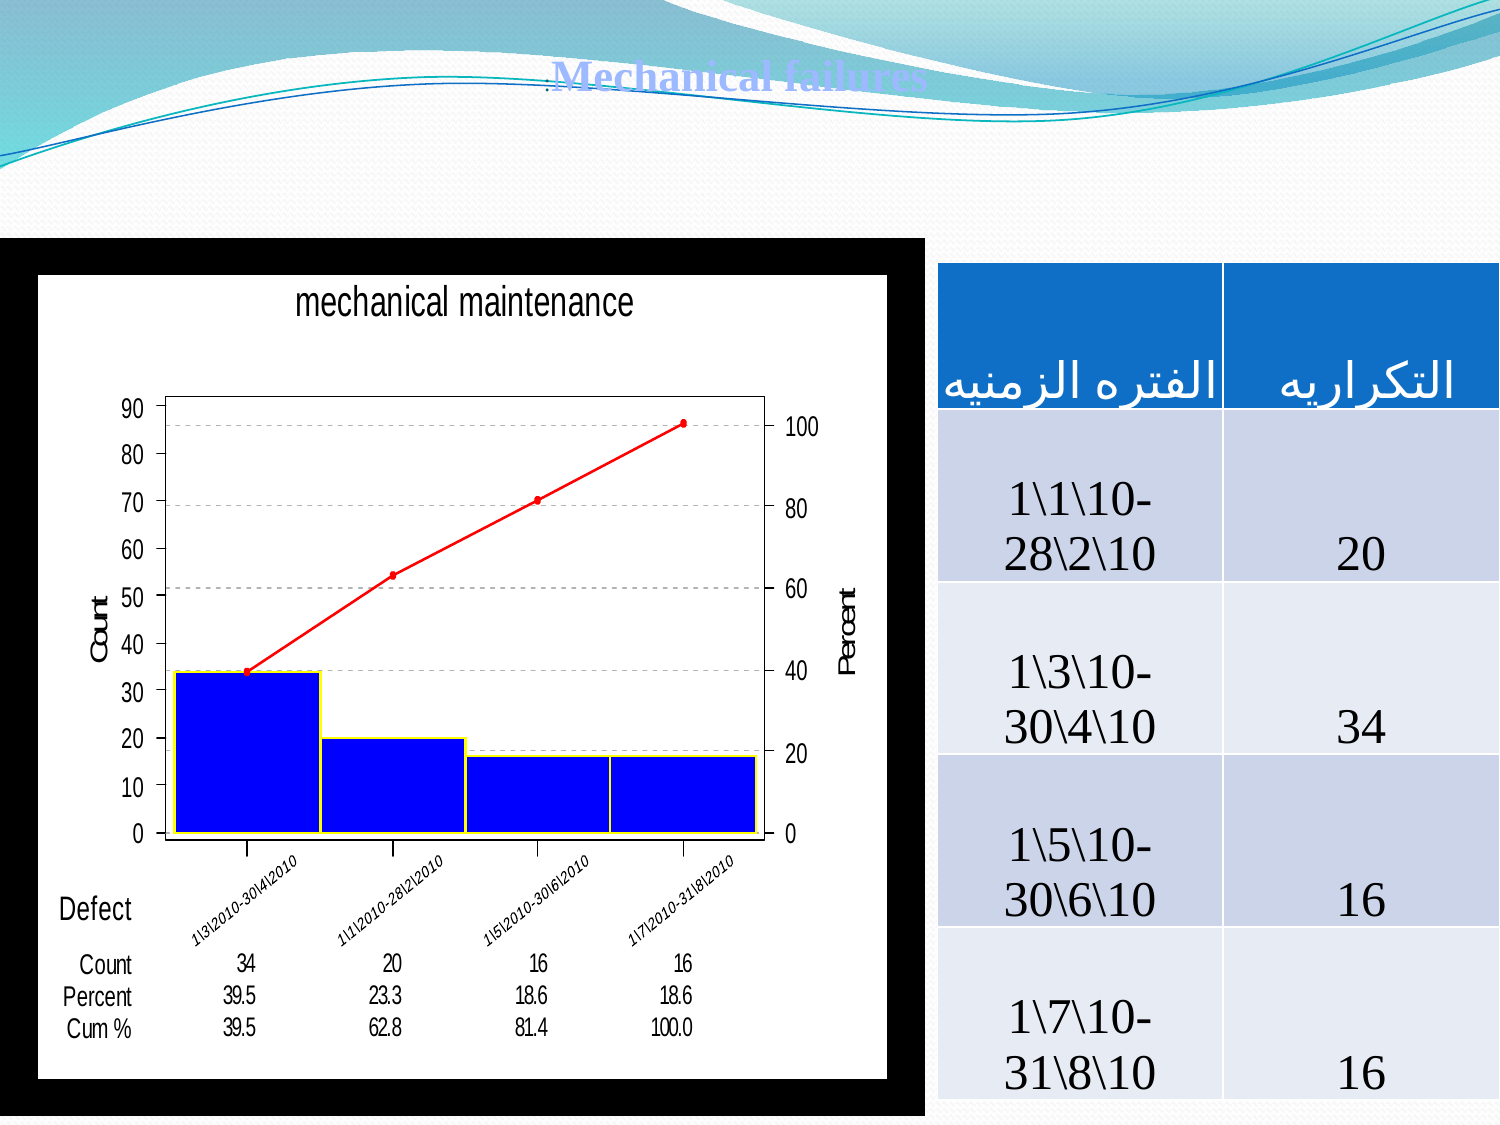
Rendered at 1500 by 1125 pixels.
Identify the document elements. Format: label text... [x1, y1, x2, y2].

table_cell 1\3\10-30\4\10 [938, 583, 1222, 753]
table_header الفتره الزمنيه [938, 263, 1222, 408]
table_cell 1\5\10-30\6\10 [938, 755, 1222, 926]
table_cell 16 [1224, 928, 1499, 1099]
picture [37, 274, 888, 1079]
title Mechanical failures: [62, 37, 1411, 130]
table_cell 1\1\10-28\2\10 [938, 410, 1222, 581]
table_header التكراريه [1224, 263, 1499, 408]
table_cell 34 [1224, 583, 1499, 753]
table_cell 1\7\10-31\8\10 [938, 928, 1222, 1099]
table_cell 20 [1224, 410, 1499, 581]
table_cell 16 [1224, 755, 1499, 926]
